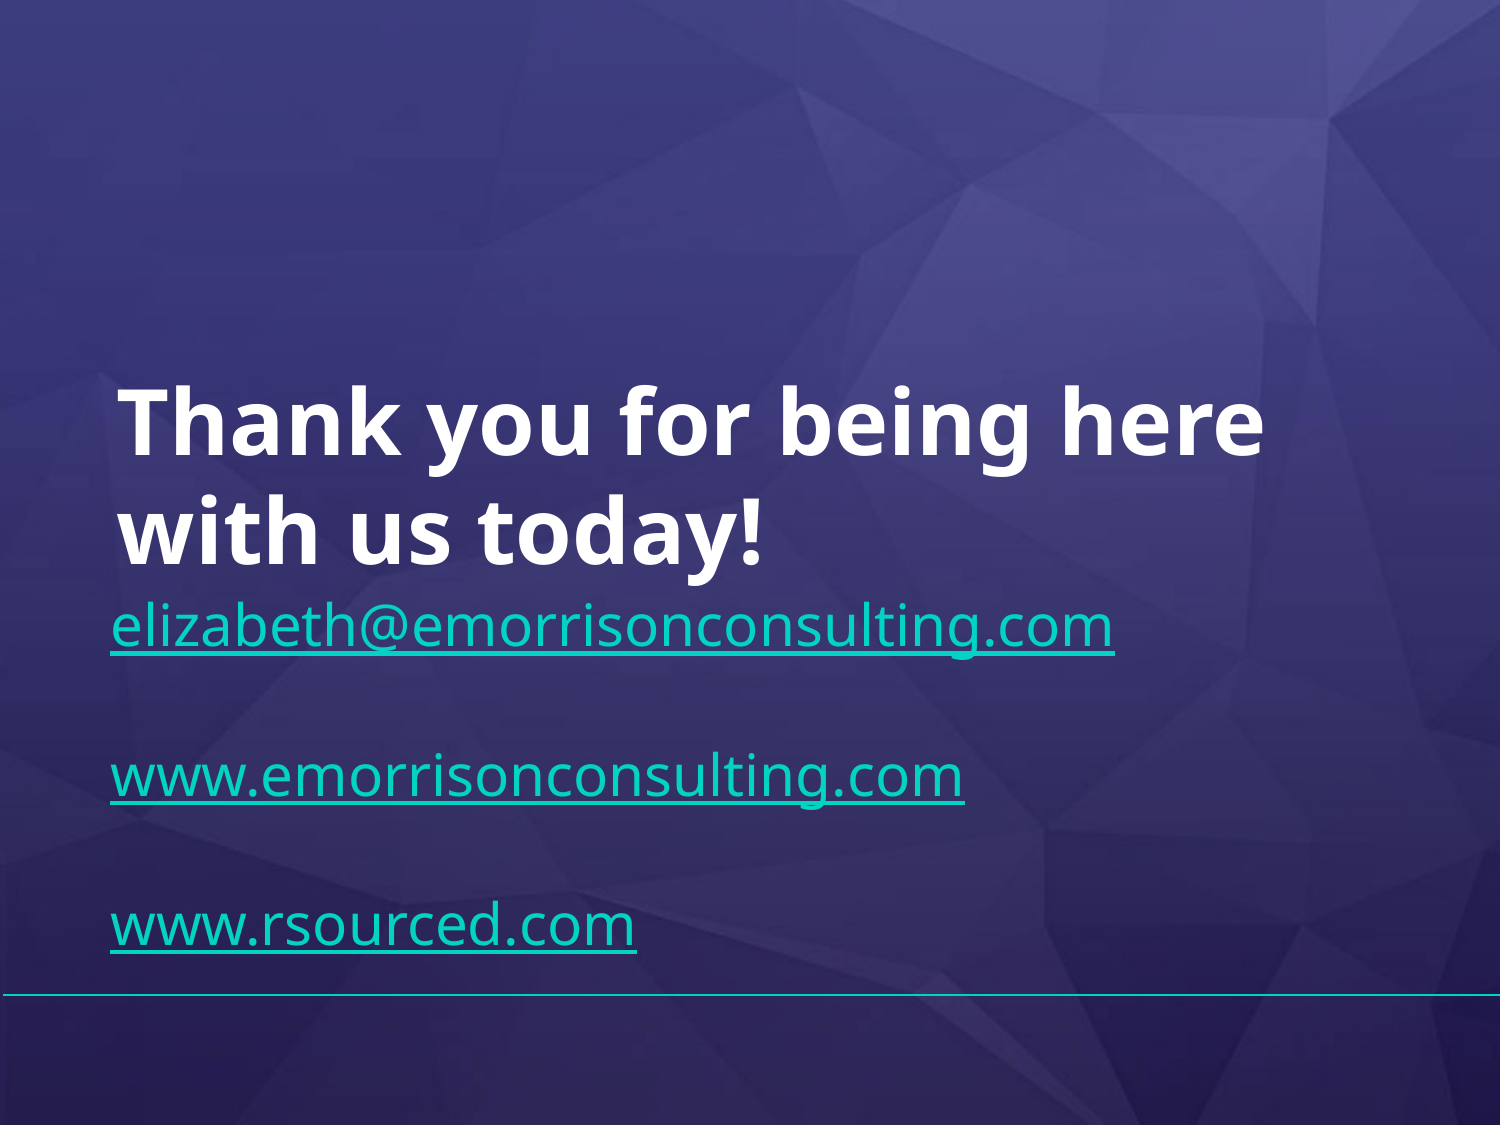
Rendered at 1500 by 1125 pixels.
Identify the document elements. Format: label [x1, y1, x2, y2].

picture [0, 0, 1500, 1125]
text_box [101, 356, 1405, 963]
